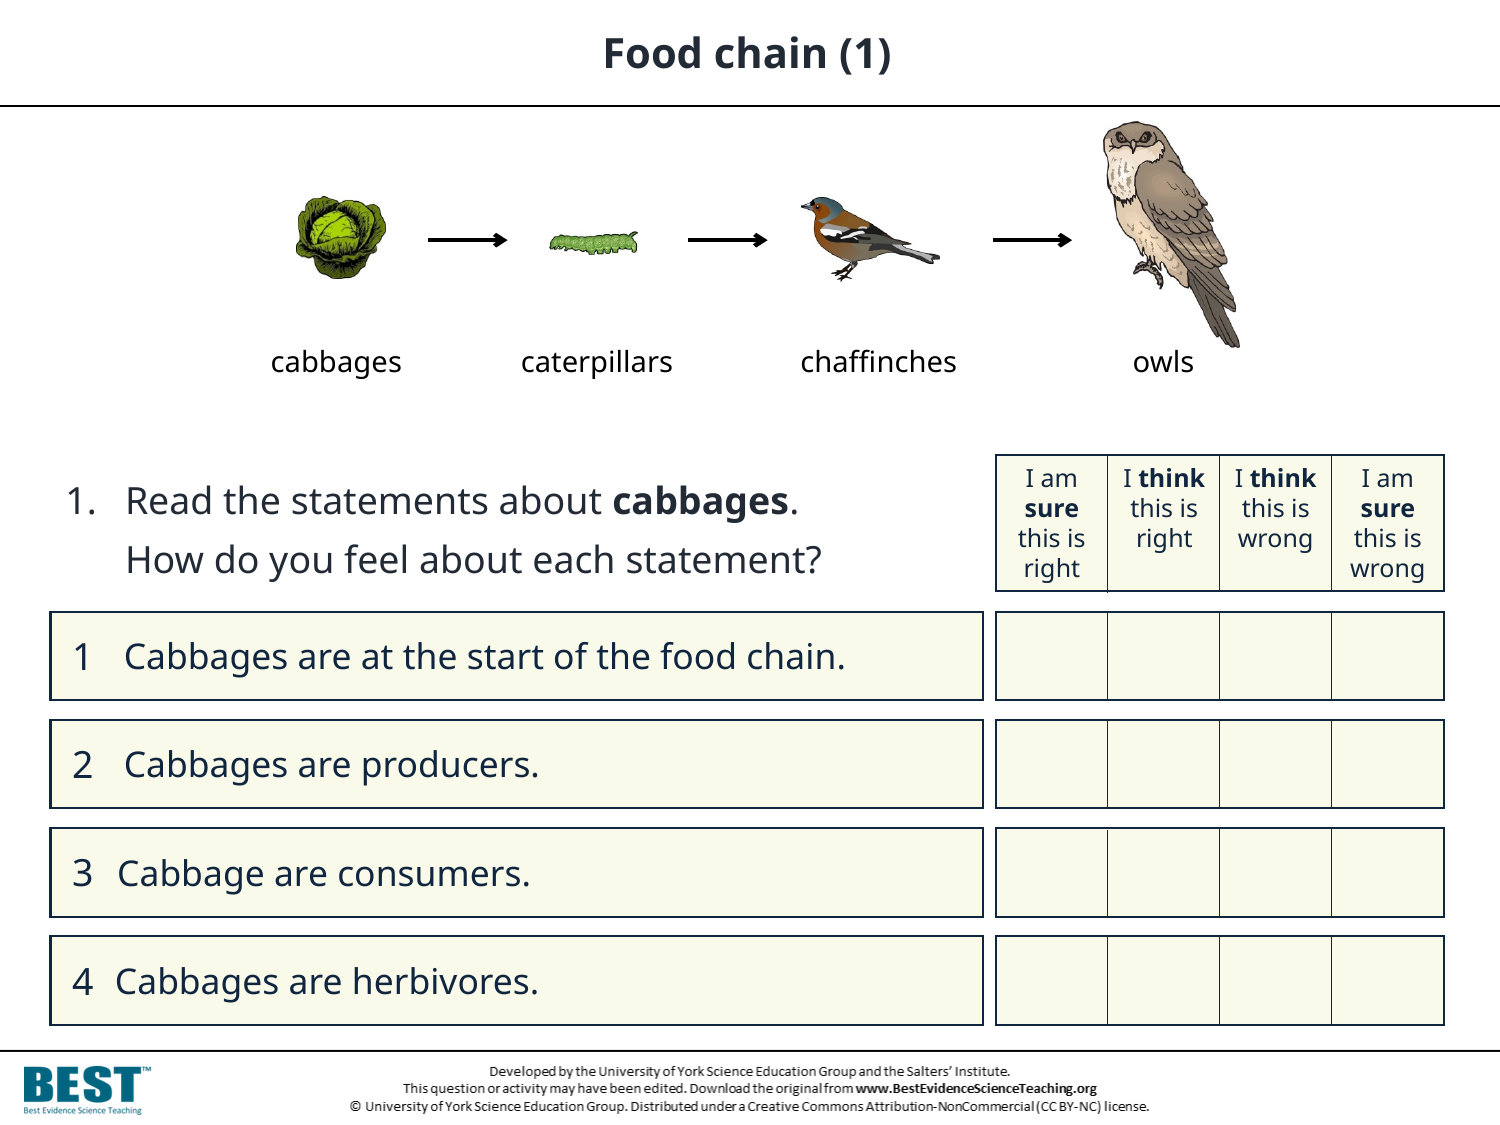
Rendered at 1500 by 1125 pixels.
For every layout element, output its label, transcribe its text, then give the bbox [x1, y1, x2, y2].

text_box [995, 454, 1444, 593]
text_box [995, 719, 1444, 810]
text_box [995, 828, 1444, 919]
text_box Food chain (1) [23, 4, 1471, 99]
picture [0, 105, 1500, 1125]
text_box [995, 611, 1444, 701]
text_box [246, 121, 1254, 387]
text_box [995, 935, 1444, 1026]
